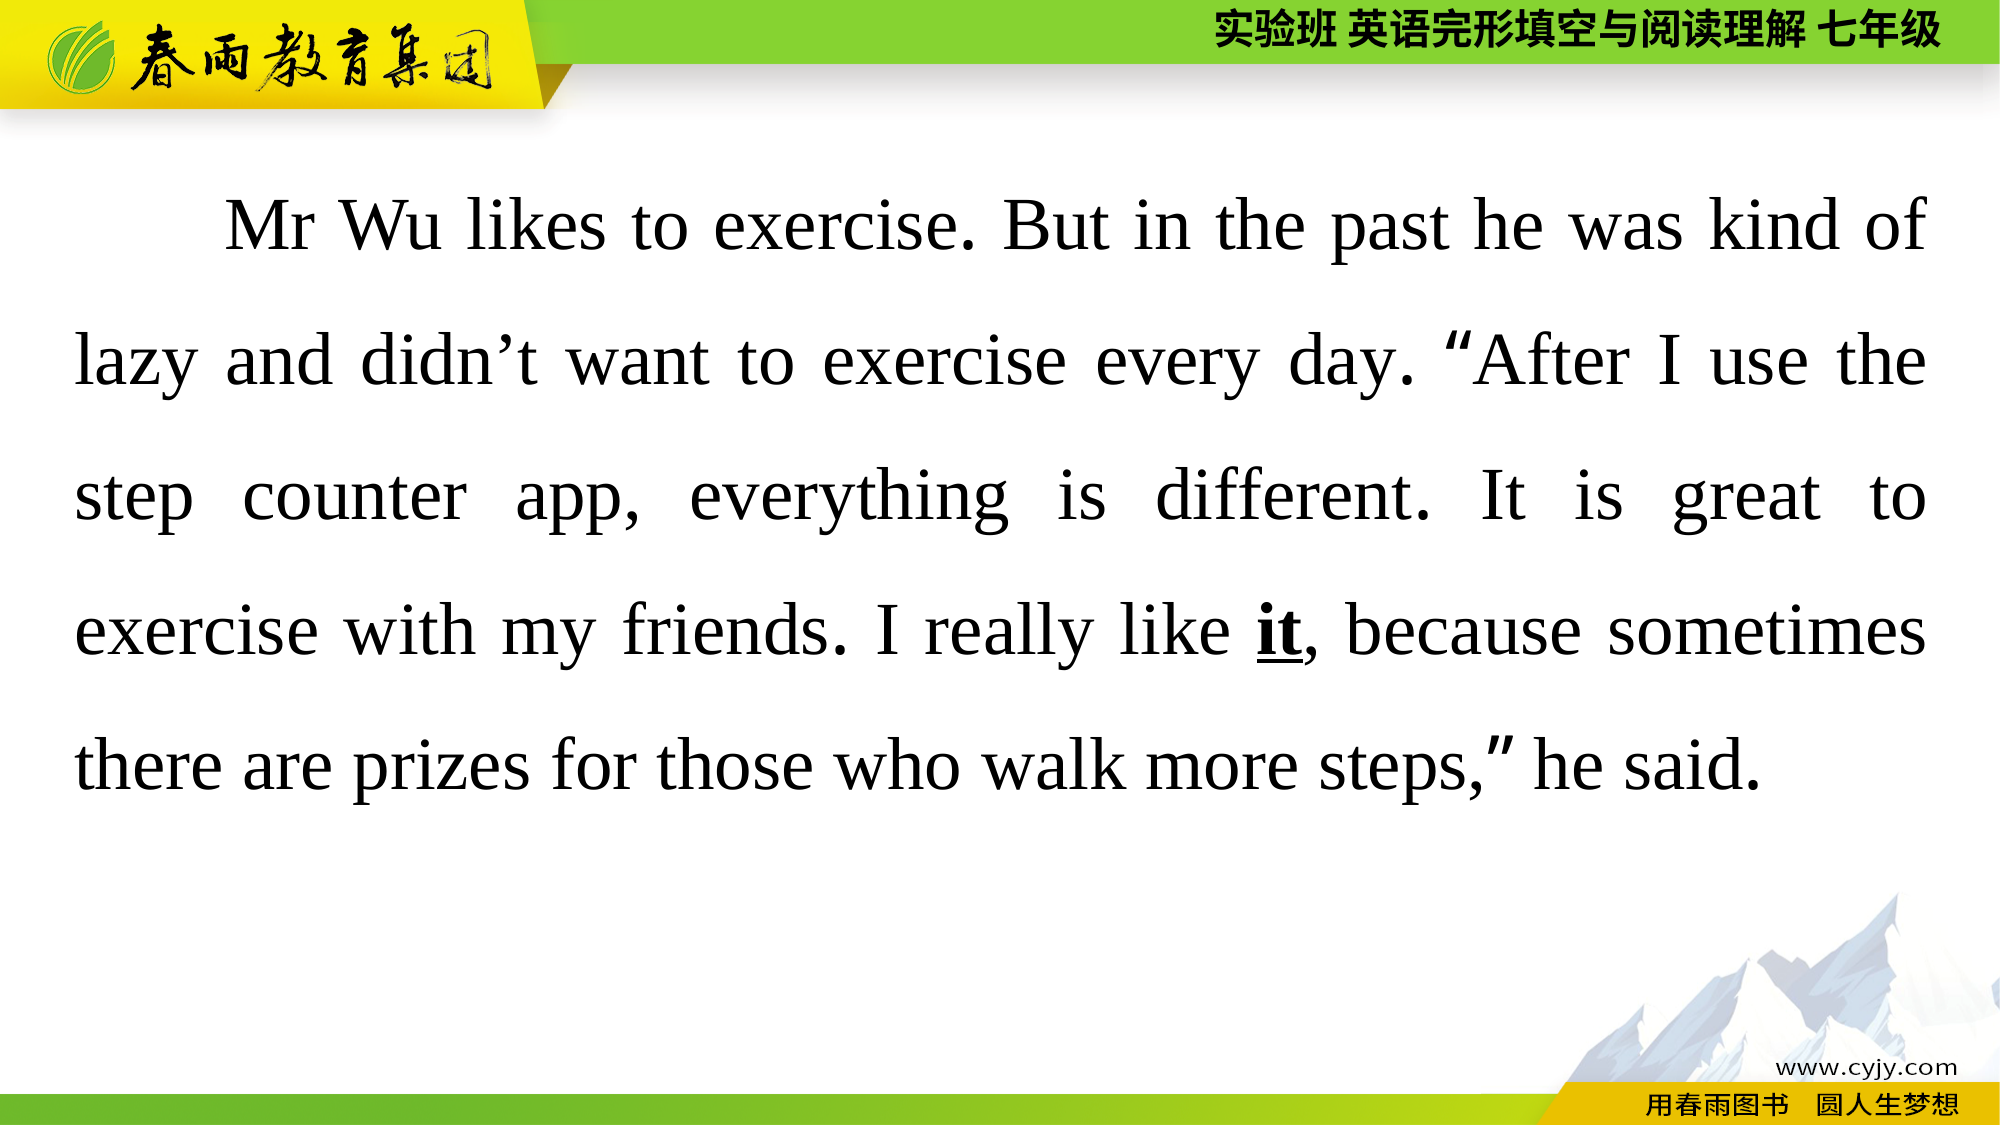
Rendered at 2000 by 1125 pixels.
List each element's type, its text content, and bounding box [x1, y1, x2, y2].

list Mr Wu likes to exercise. But in the past he was kind of lazy and didn’t want to exercise every day. “After I use the step counter app, everything is different. It is great to exercise with my friends. I really like it, because sometimes there are prizes for those who walk more steps,” he said. [59, 122, 1944, 802]
picture [0, 0, 2000, 1125]
